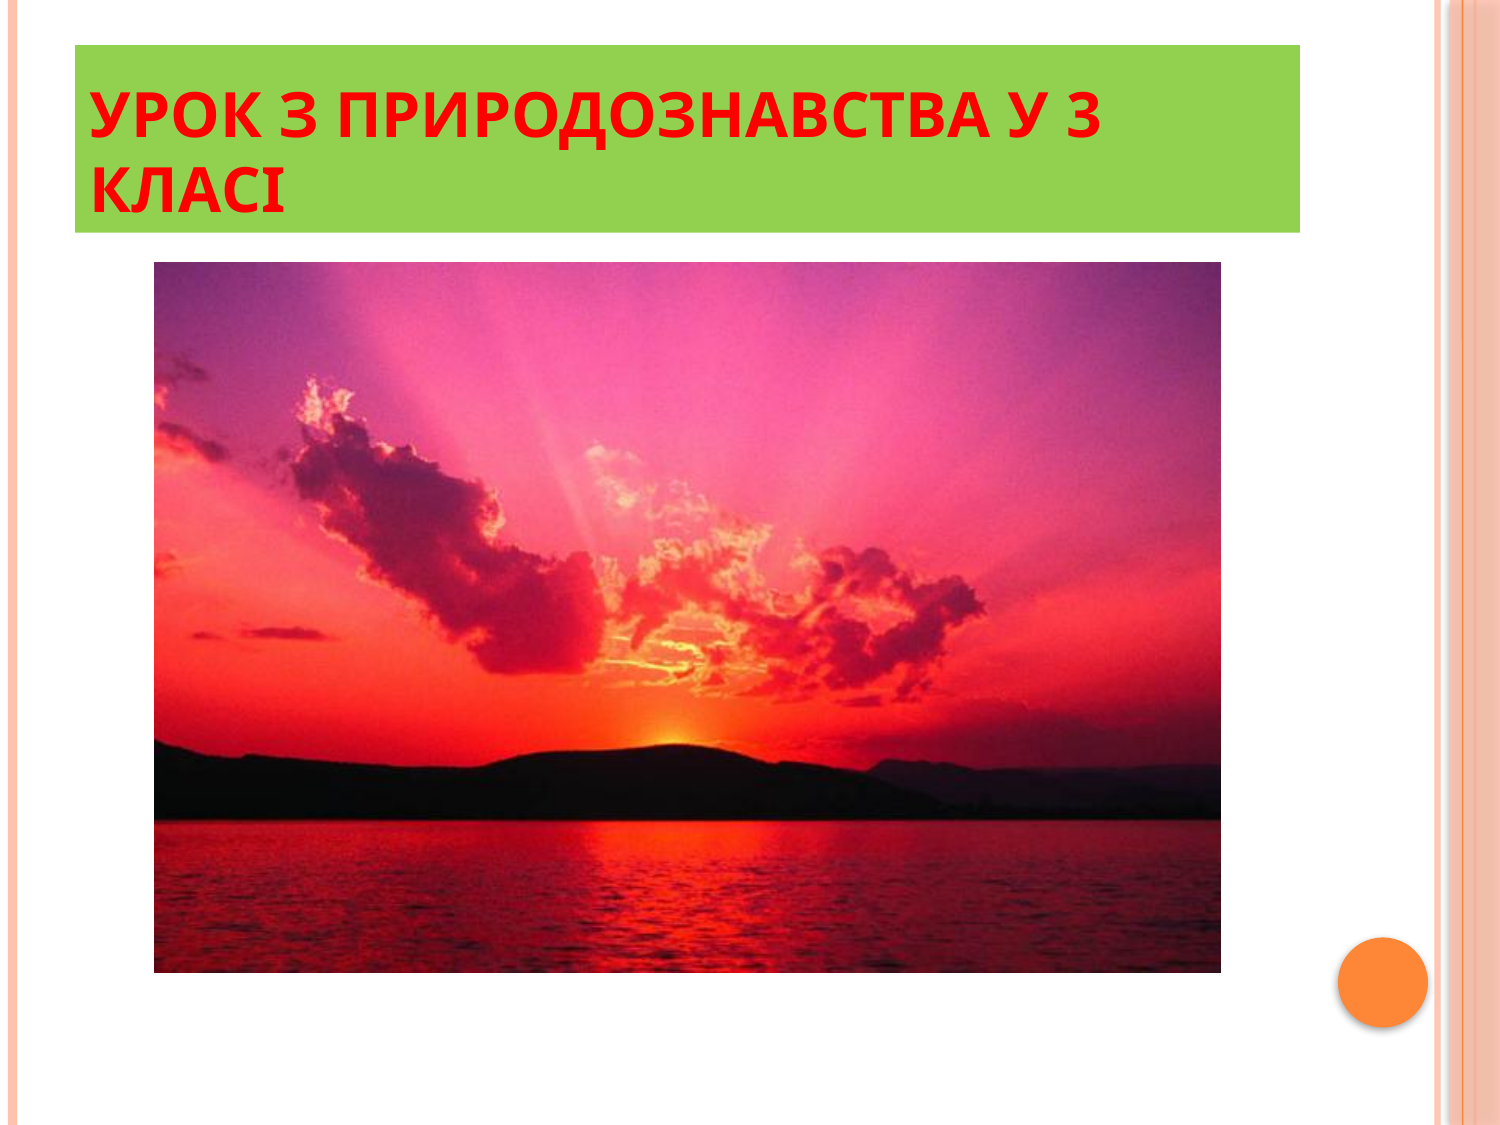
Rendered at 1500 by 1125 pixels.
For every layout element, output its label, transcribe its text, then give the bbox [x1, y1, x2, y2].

title Урок з природознавства у 3 класі [75, 45, 1300, 233]
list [153, 261, 1221, 974]
